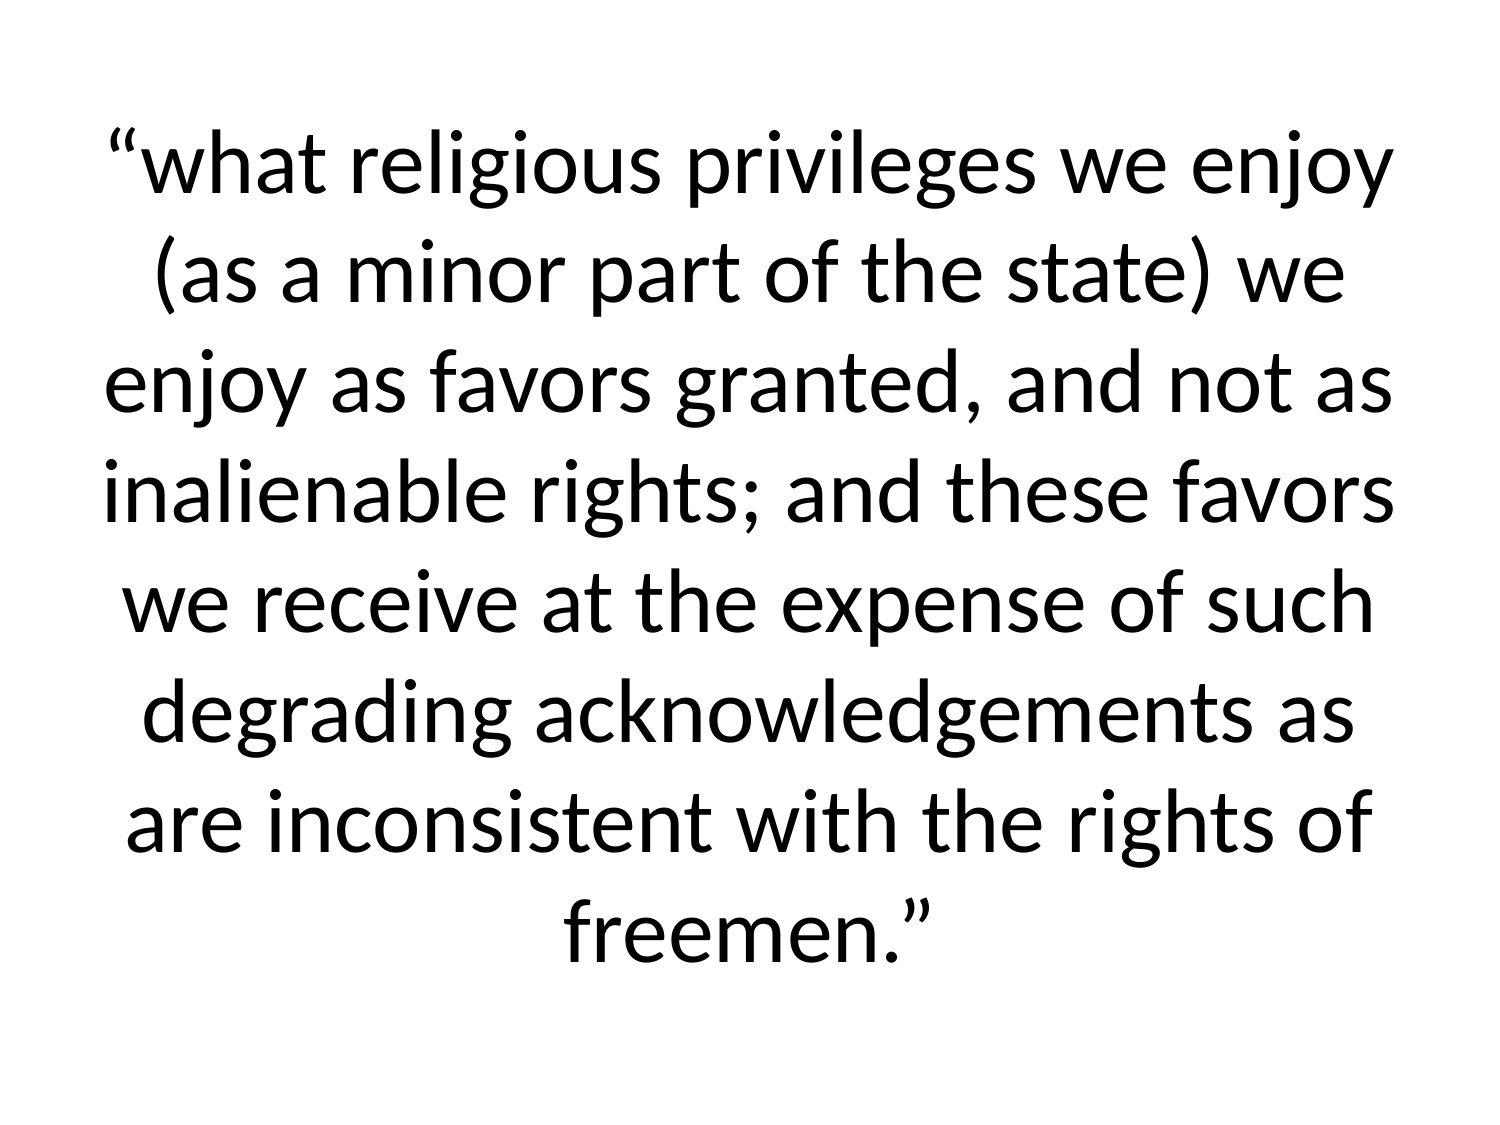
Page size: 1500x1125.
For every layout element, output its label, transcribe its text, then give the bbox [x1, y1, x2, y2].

title “what religious privileges we enjoy (as a minor part of the state) we enjoy as favors granted, and not as inalienable rights; and these favors we receive at the expense of such degrading acknowledgements as are inconsistent with the rights of freemen.” [74, 44, 1426, 1038]
